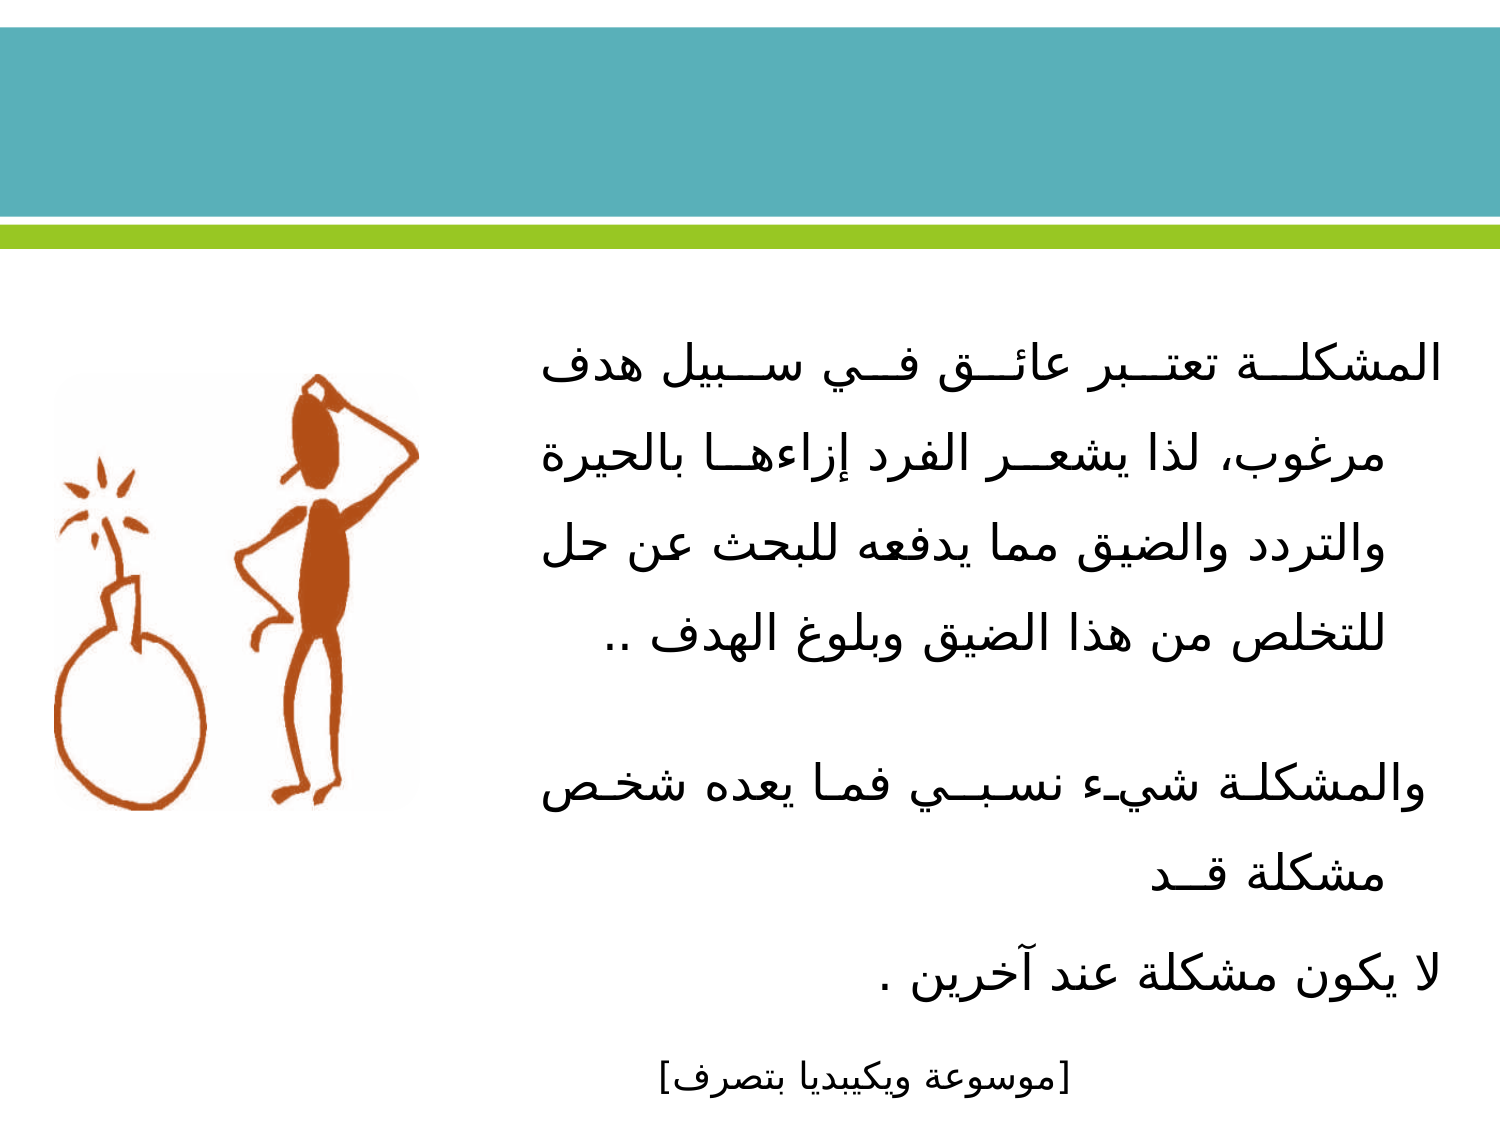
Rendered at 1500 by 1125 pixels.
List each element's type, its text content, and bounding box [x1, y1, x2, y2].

picture [53, 373, 420, 811]
list المشكلة تعتبر عائق في سبيل هدف مرغوب، لذا يشعر الفرد إزاءها بالحيرة والتردد والضيق مما يدفعه للبحث عن حل للتخلص من هذا الضيق وبلوغ الهدف .. والمشكلة شيء نسبــي فما يعده شخص مشكلة قــد لا يكون مشكلة عند آخرين . [موسوعة ويكيبديا بتصرف] [525, 292, 1459, 1035]
